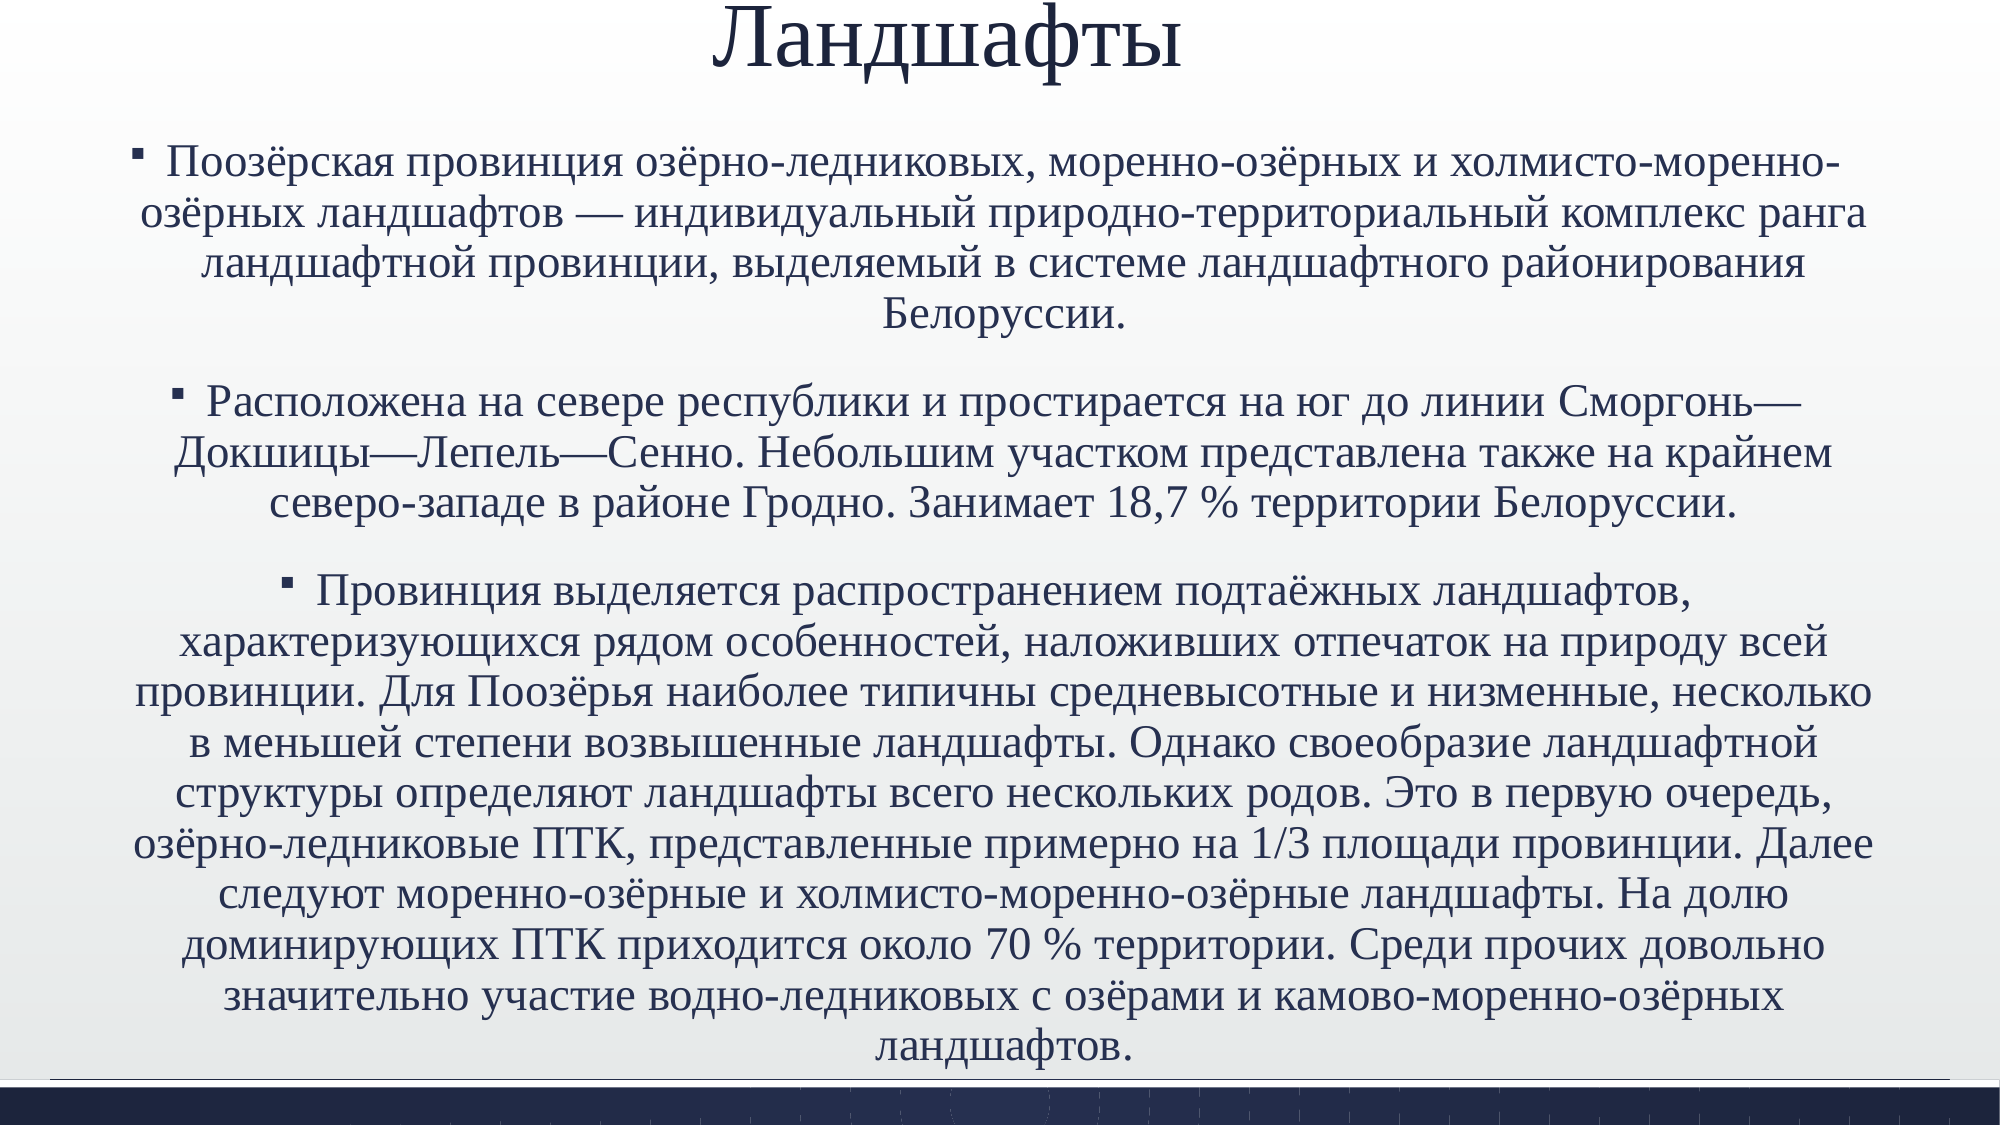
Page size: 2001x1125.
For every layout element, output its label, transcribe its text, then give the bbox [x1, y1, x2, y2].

title Ландшафты [167, 46, 1728, 128]
list Поозёрская провинция озёрно-ледниковых, моренно-озёрных и холмисто-моренно-озёрных ландшафтов — индивидуальный природно-территориальный комплекс ранга ландшафтной провинции, выделяемый в системе ландшафтного районирования Белоруссии. Расположена на севере республики и простирается на юг до линии Сморгонь—Докшицы—Лепель—Сенно. Небольшим участком представлена также на крайнем северо-западе в районе Гродно. Занимает 18,7 % территории Белоруссии. Провинция выделяется распространением подтаёжных ландшафтов, характеризующихся рядом особенностей, наложивших отпечаток на природу всей провинции. Для Поозёрья наиболее типичны средневысотные и низменные, несколько в меньшей степени возвышенные ландшафты. Однако своеобразие ландшафтной структуры определяют ландшафты всего нескольких родов. Это в первую очередь, озёрно-ледниковые ПТК, представленные примерно на 1/3 площади провинции. Далее следуют моренно-озёрные и холмисто-моренно-озёрные ландшафты. На долю доминирующих ПТК приходится около 70 % территории. Среди прочих довольно значительно участие водно-ледниковых с озёрами и камово-моренно-озёрных ландшафтов. [62, 128, 1903, 985]
